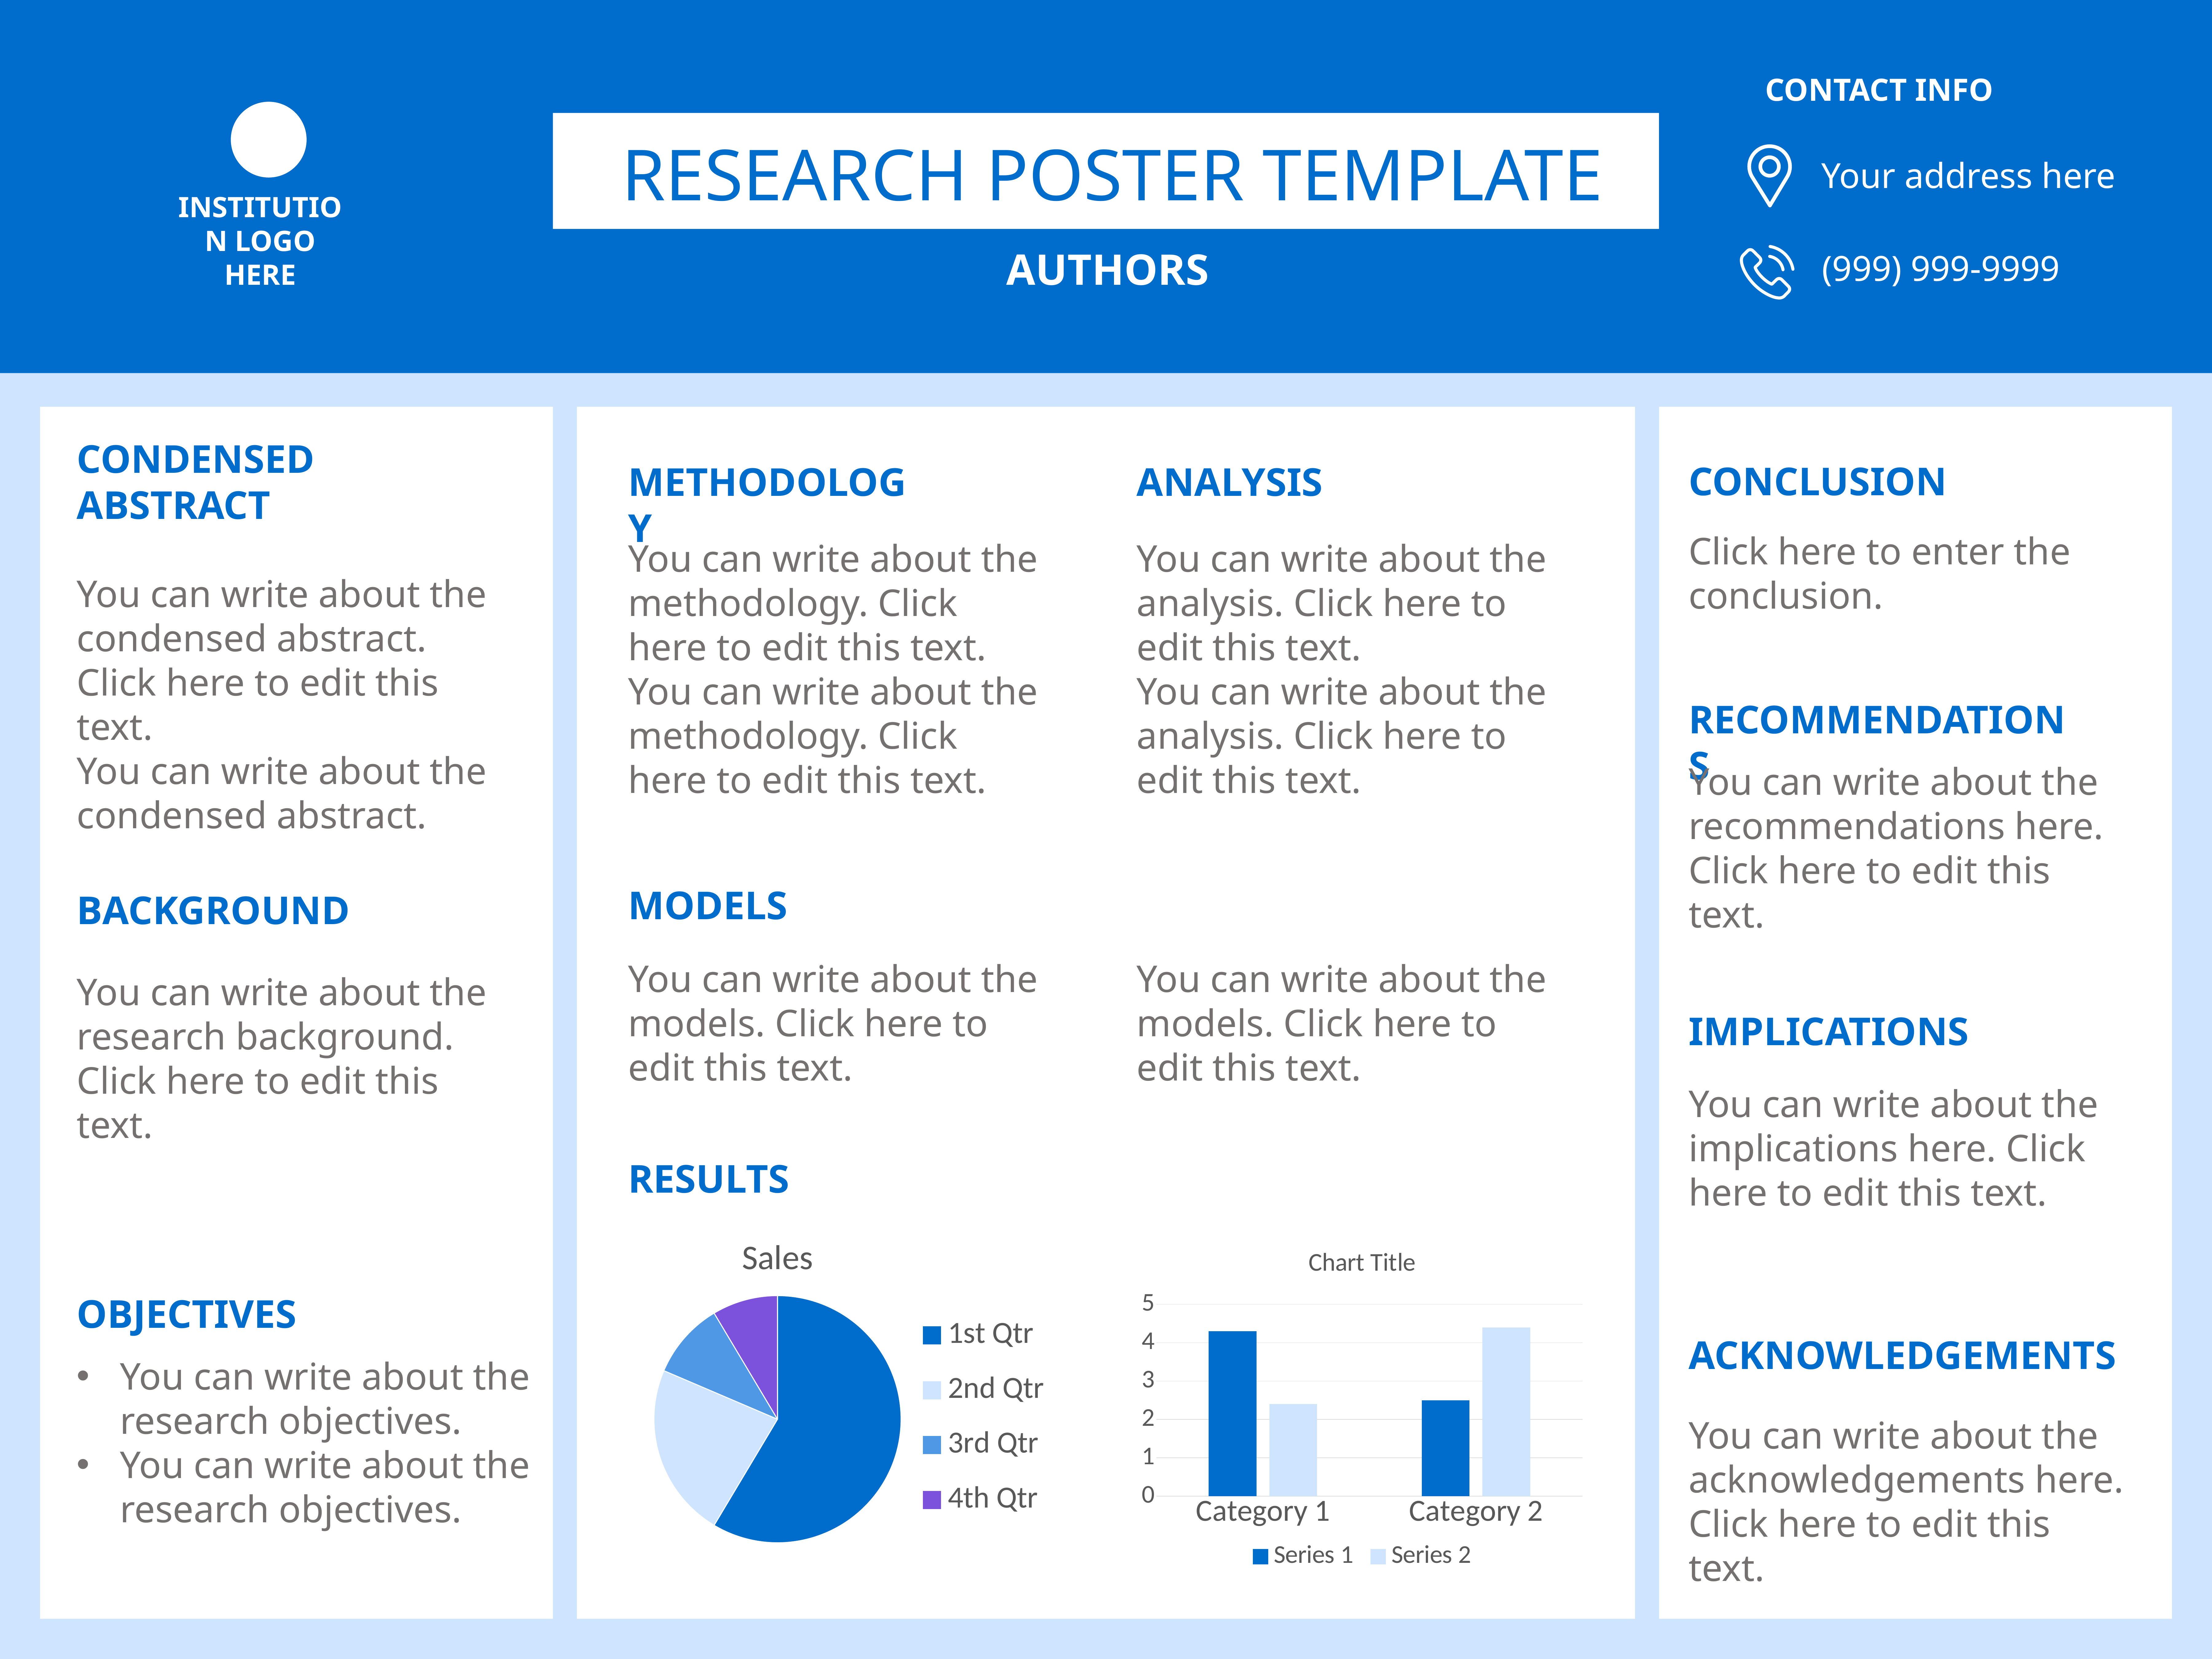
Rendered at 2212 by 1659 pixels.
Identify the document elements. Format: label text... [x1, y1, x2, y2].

text_box AUTHORS [965, 243, 1250, 294]
text_box Click here to enter the conclusion. [1688, 528, 2105, 616]
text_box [1747, 144, 1792, 208]
text_box (999) 999-9999 [1817, 244, 2185, 290]
text_box You can write about the research background. Click here to edit this text. [76, 968, 493, 1146]
text_box [39, 406, 554, 1619]
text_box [169, 101, 352, 258]
text_box You can write about the research objectives. You can write about the research objectives. [76, 1353, 463, 1530]
text_box METHODOLOGY [628, 457, 928, 535]
text_box [552, 112, 1660, 229]
chart [1132, 1234, 1592, 1575]
text_box [576, 406, 1636, 1619]
text_box You can write about the models. Click here to edit this text. [1136, 955, 1553, 1088]
text_box BACKGROUND [76, 886, 376, 932]
text_box You can write about the implications here. Click here to edit this text. [1688, 1080, 2132, 1213]
text_box RESULTS [628, 1154, 928, 1201]
text_box CONDENSED ABSTRACT [76, 434, 376, 527]
text_box [0, 0, 2212, 374]
text_box ACKNOWLEDGEMENTS [1688, 1331, 2132, 1377]
text_box CONTACT INFO [1765, 70, 2050, 107]
text_box Your address here [1817, 151, 2181, 197]
text_box OBJECTIVES [76, 1289, 376, 1336]
text_box You can write about the methodology. Click here to edit this text. You can write about the methodology. Click here to edit this text. [628, 535, 1045, 801]
text_box You can write about the recommendations here. Click here to edit this text. [1688, 758, 2132, 935]
text_box RECOMMENDATIONS [1688, 695, 2085, 758]
text_box CONCLUSION [1688, 457, 1988, 503]
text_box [1739, 245, 1795, 300]
text_box You can write about the analysis. Click here to edit this text. You can write about the analysis. Click here to edit this text. [1136, 535, 1553, 801]
text_box MODELS [628, 881, 928, 927]
text_box IMPLICATIONS [1688, 1007, 2085, 1053]
chart [464, 1223, 1091, 1597]
text_box ANALYSIS [1136, 457, 1436, 504]
text_box You can write about the models. Click here to edit this text. [628, 955, 1045, 1088]
text_box [1658, 406, 2173, 1619]
text_box You can write about the acknowledgements here. Click here to edit this text. [1688, 1411, 2132, 1589]
text_box RESEARCH POSTER TEMPLATE [596, 130, 1628, 214]
text_box You can write about the condensed abstract. Click here to edit this text. You can write about the condensed abstract. [76, 570, 493, 836]
